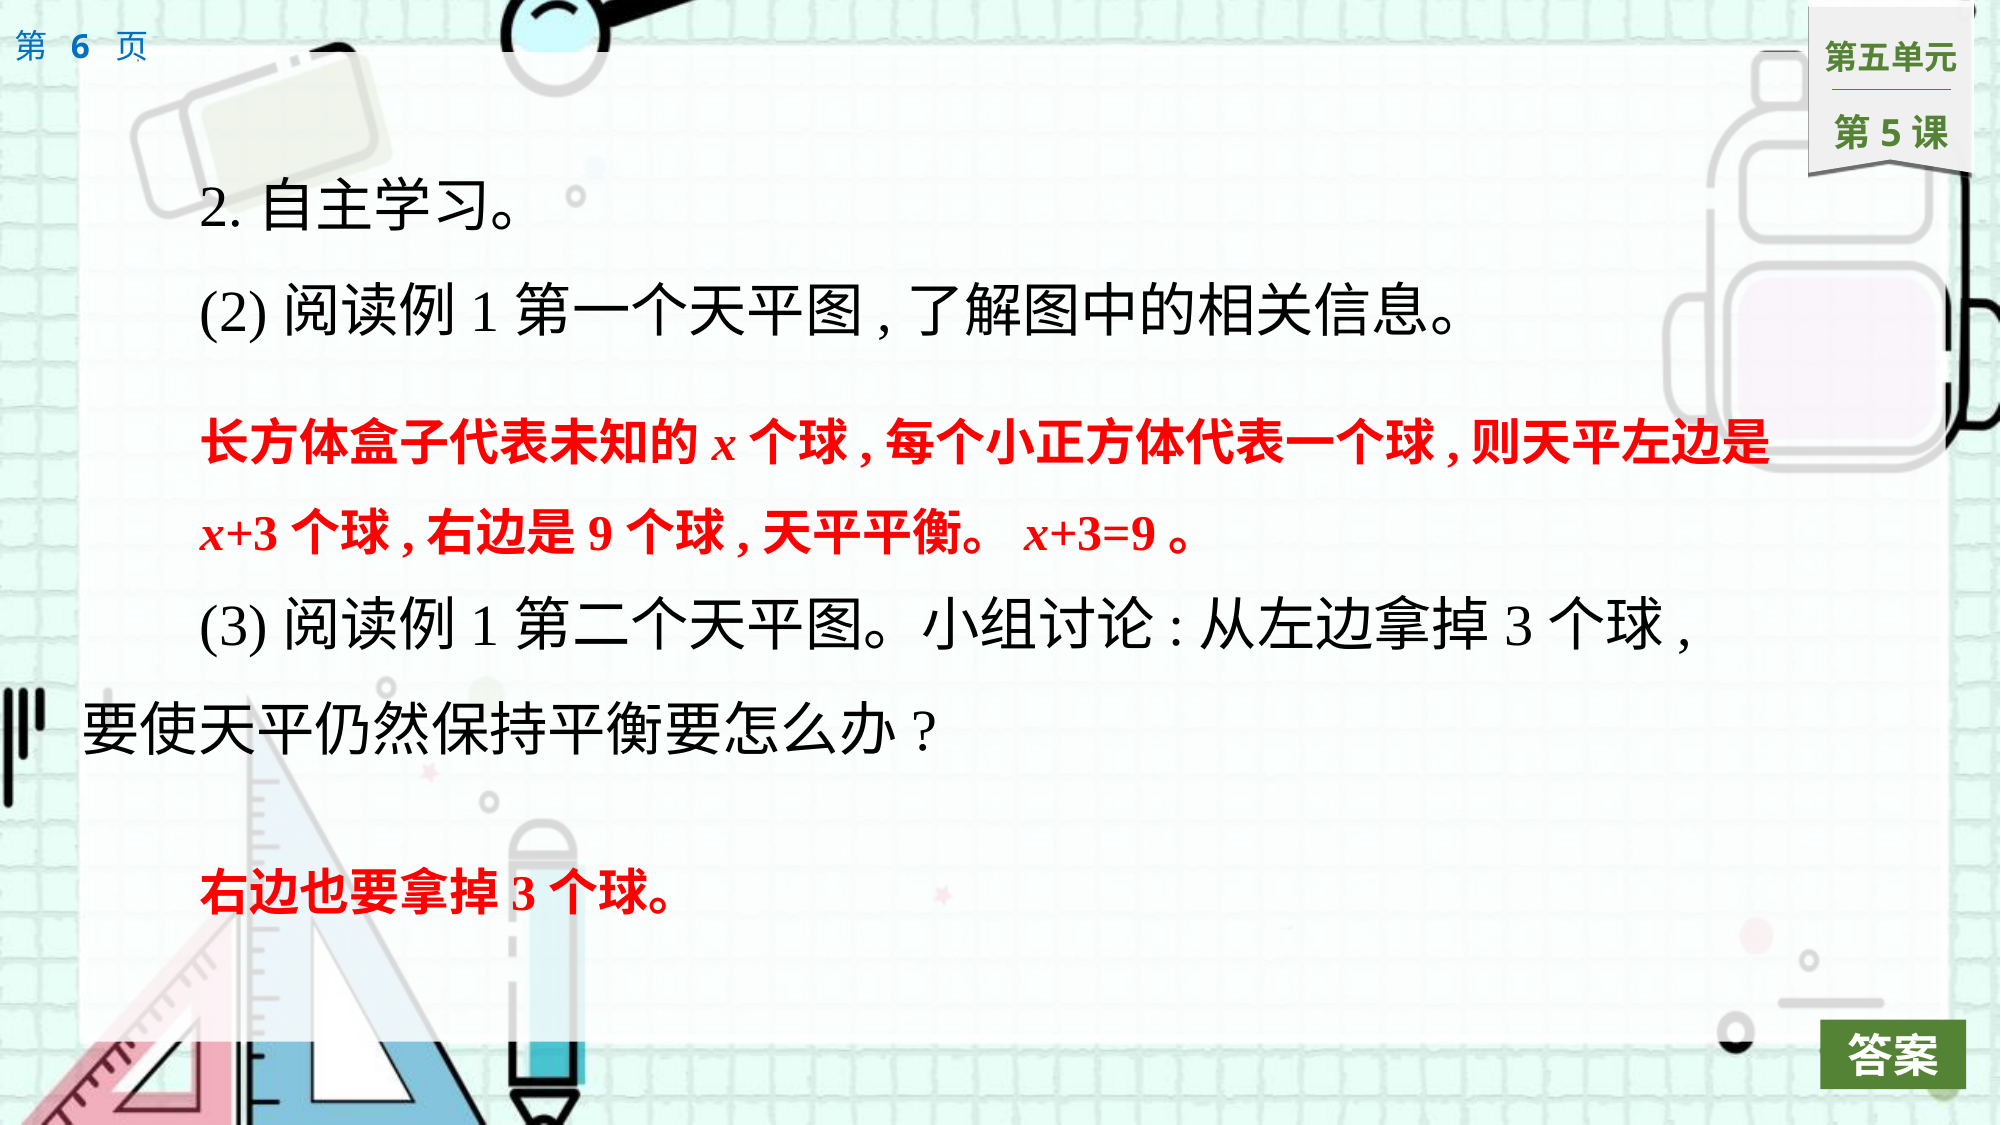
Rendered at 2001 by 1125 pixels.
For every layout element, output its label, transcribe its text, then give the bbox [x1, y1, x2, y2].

list 长方体盒子代表未知的x个球,每个小正方体代表一个球,则天平左边是x+3个球,右边是9个球,天平平衡。x+3=9。 右边也要拿掉3个球。 [185, 373, 1847, 491]
picture [123, 41, 140, 52]
text_box 答案 [1820, 1019, 1967, 1090]
picture [0, 0, 2000, 1125]
picture [76, 46, 83, 54]
list 2.自主学习。 (2)阅读例1第一个天平图,了解图中的相关信息。 (3)阅读例1第二个天平图。小组讨论:从左边拿掉3个球,要使天平仍然保持平衡要怎么办? [66, 125, 1767, 981]
picture [1946, 169, 1971, 176]
